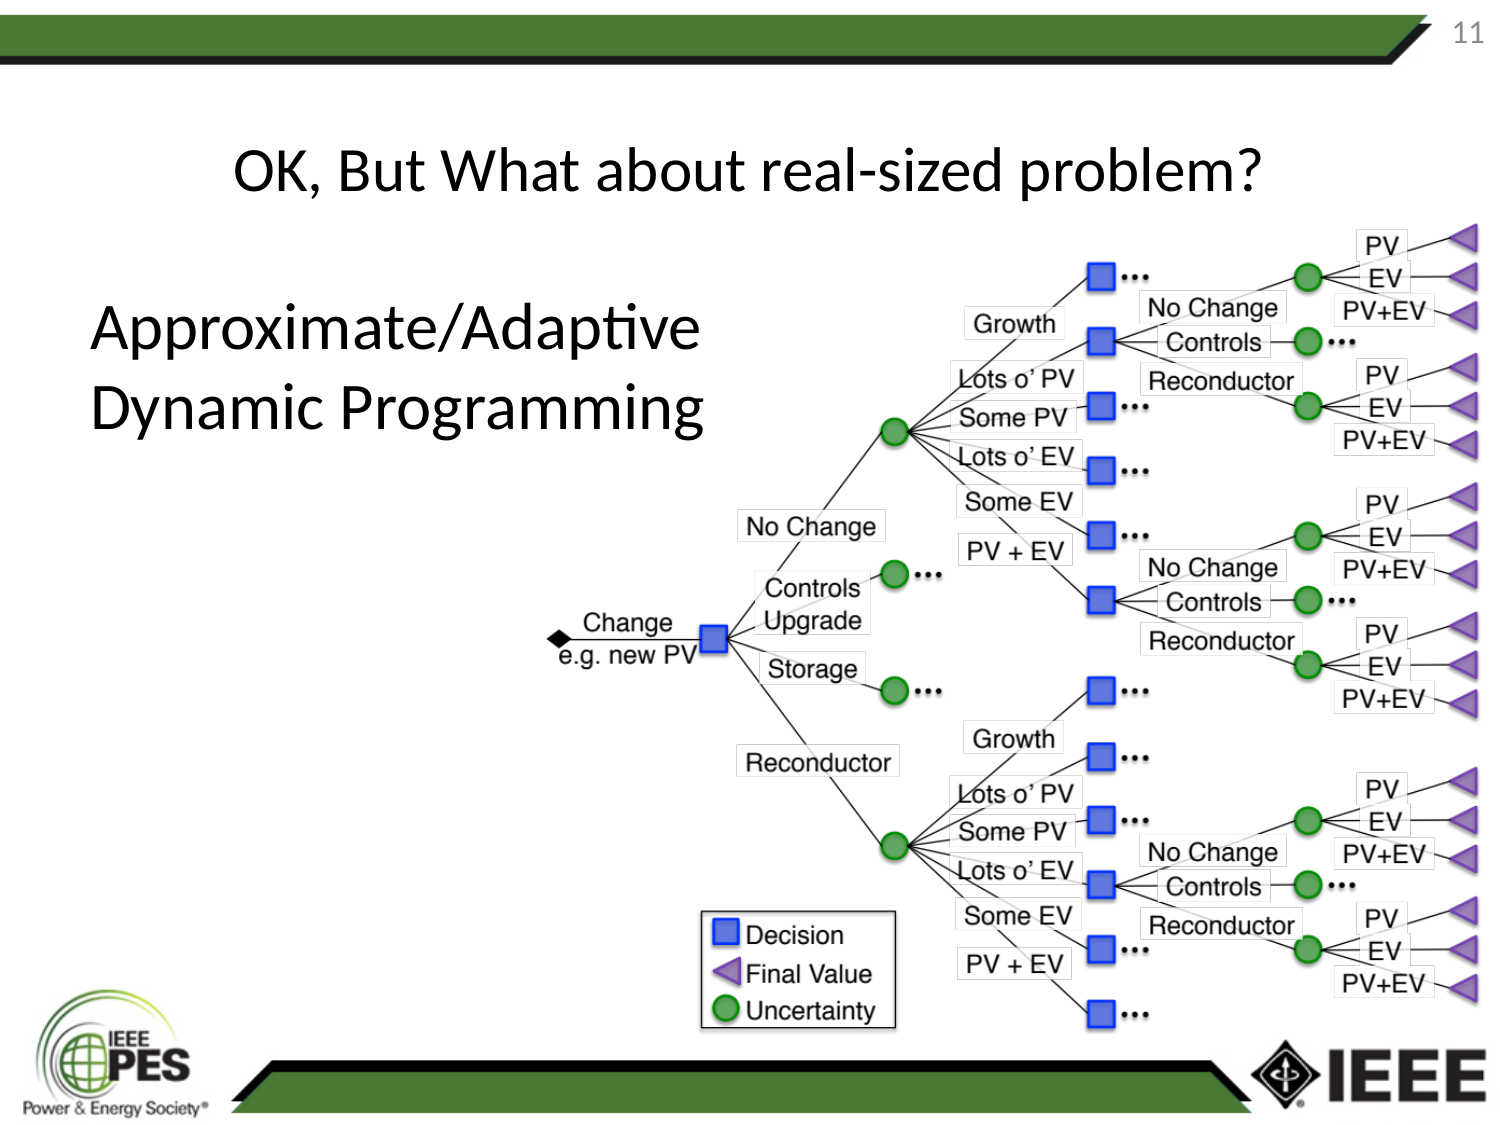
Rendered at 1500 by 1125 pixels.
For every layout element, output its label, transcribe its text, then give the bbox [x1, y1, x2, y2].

list Approximate/Adaptive Dynamic Programming [74, 274, 1426, 1125]
slide_number 11 [1149, 0, 1500, 60]
title OK, But What about real-sized problem? [0, 119, 1500, 213]
picture [0, 212, 1500, 1125]
picture [0, 0, 1500, 119]
